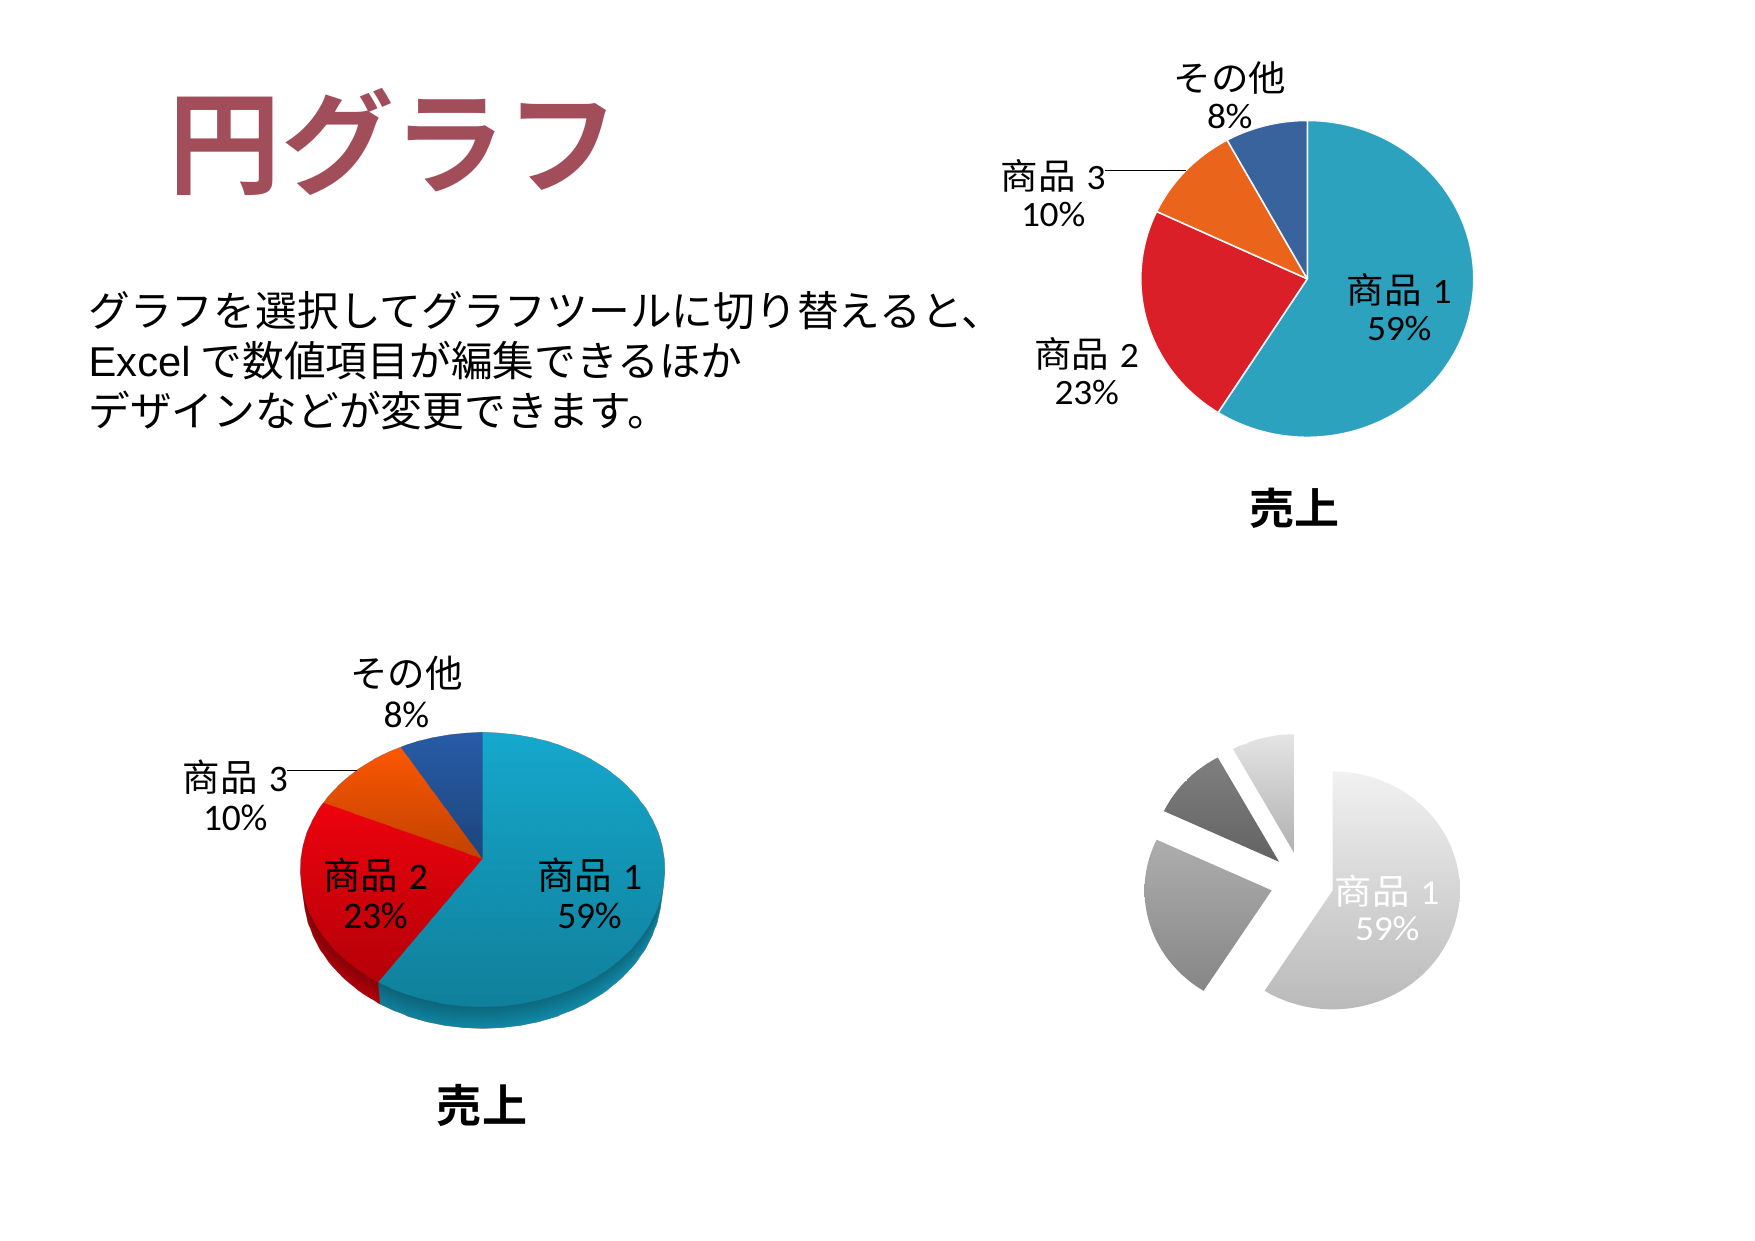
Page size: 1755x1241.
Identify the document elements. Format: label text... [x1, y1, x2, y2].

chart [912, 643, 1693, 1141]
text_box グラフを選択してグラフツールに切り替えると、 Excelで数値項目が編集できるほか デザインなどが変更できます。 [73, 277, 893, 443]
chart [108, 584, 871, 1152]
chart [898, 29, 1716, 550]
text_box 円グラフ [154, 64, 634, 215]
